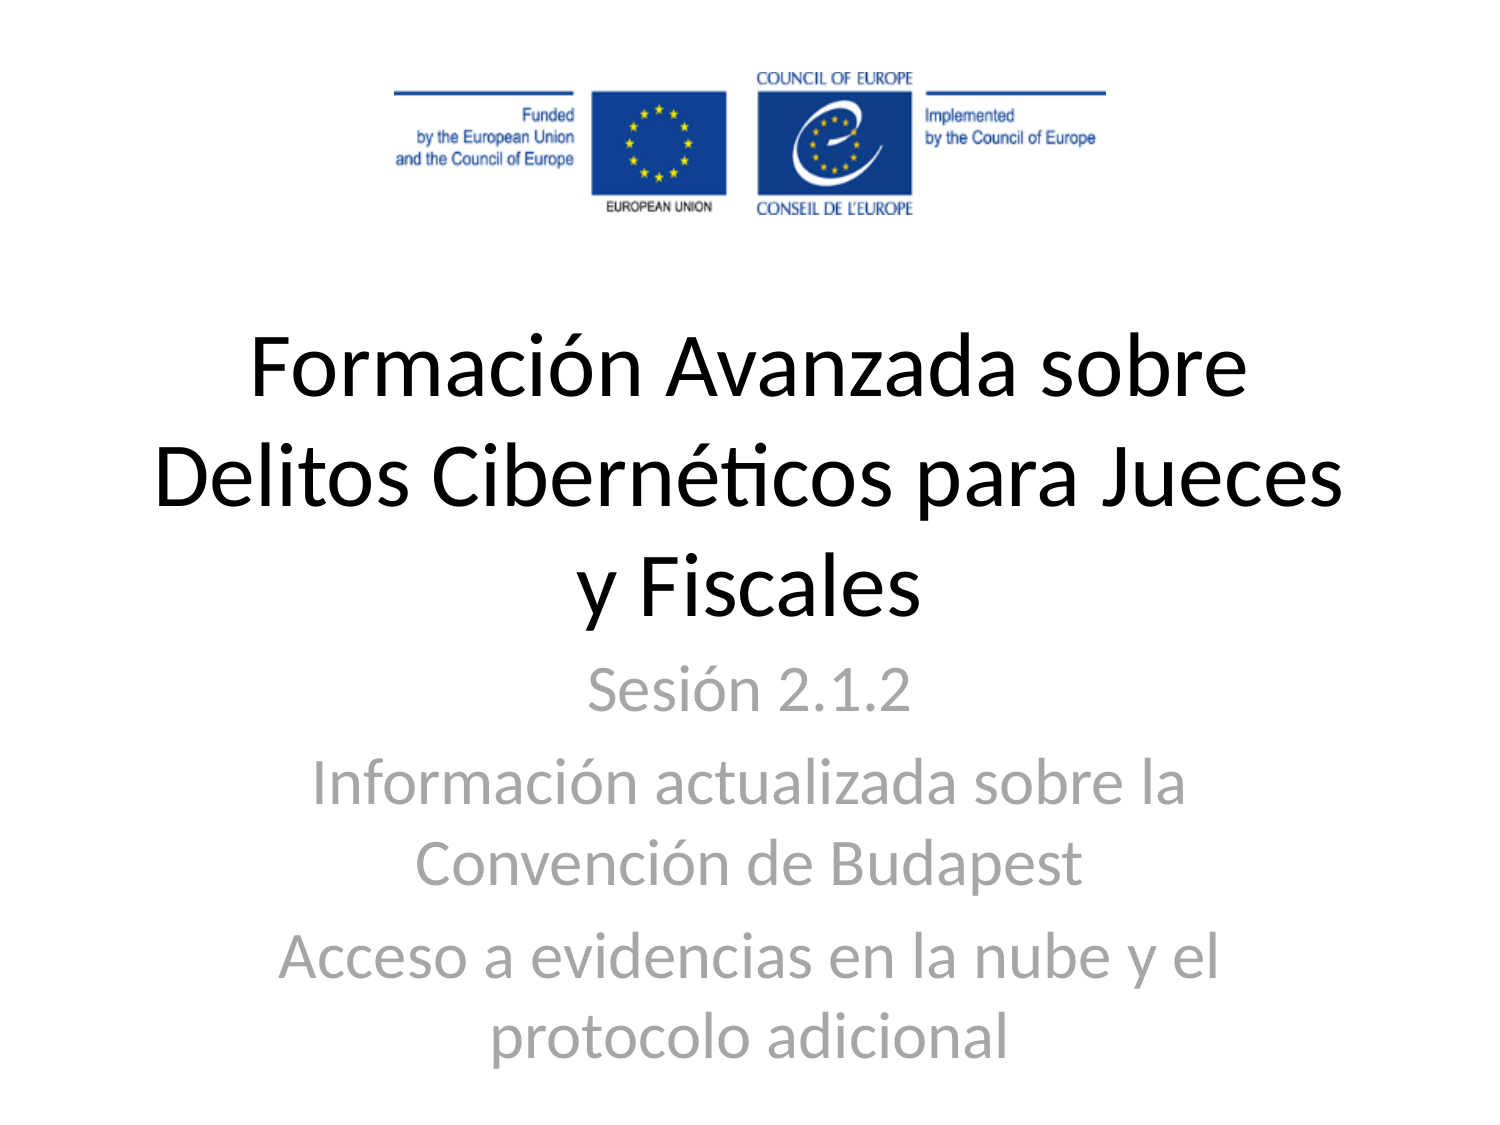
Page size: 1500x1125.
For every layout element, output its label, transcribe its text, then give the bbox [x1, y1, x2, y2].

picture [394, 72, 1106, 215]
title Formación Avanzada sobre Delitos Cibernéticos para Jueces y Fiscales [112, 349, 1388, 591]
subtitle Sesión 2.1.2 Información actualizada sobre la Convención de Budapest Acceso a evidencias en la nube y el protocolo adicional [225, 637, 1275, 925]
